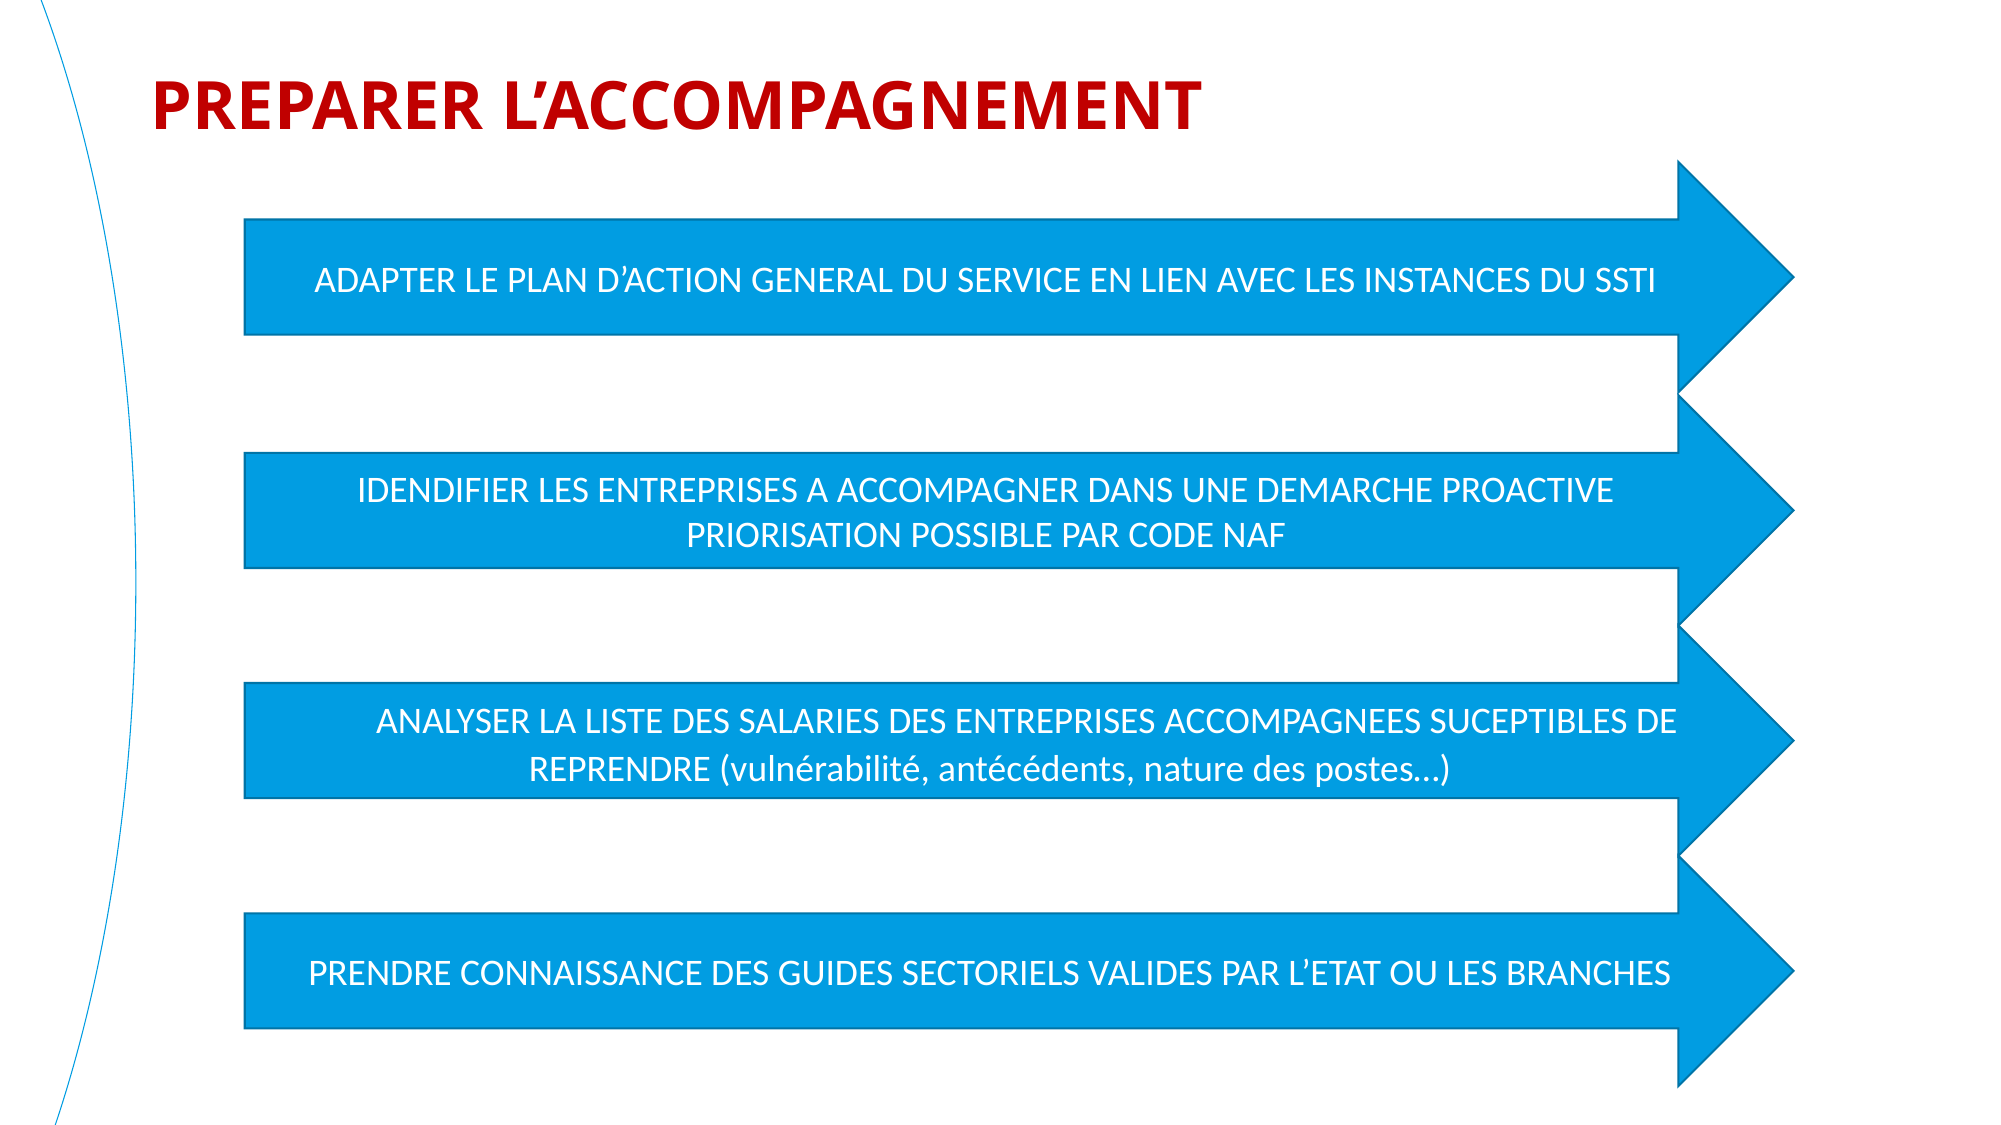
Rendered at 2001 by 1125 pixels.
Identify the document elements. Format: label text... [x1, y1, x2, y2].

list PREPARER L’ACCOMPAGNEMENT [135, 64, 1689, 166]
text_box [244, 161, 1794, 1086]
